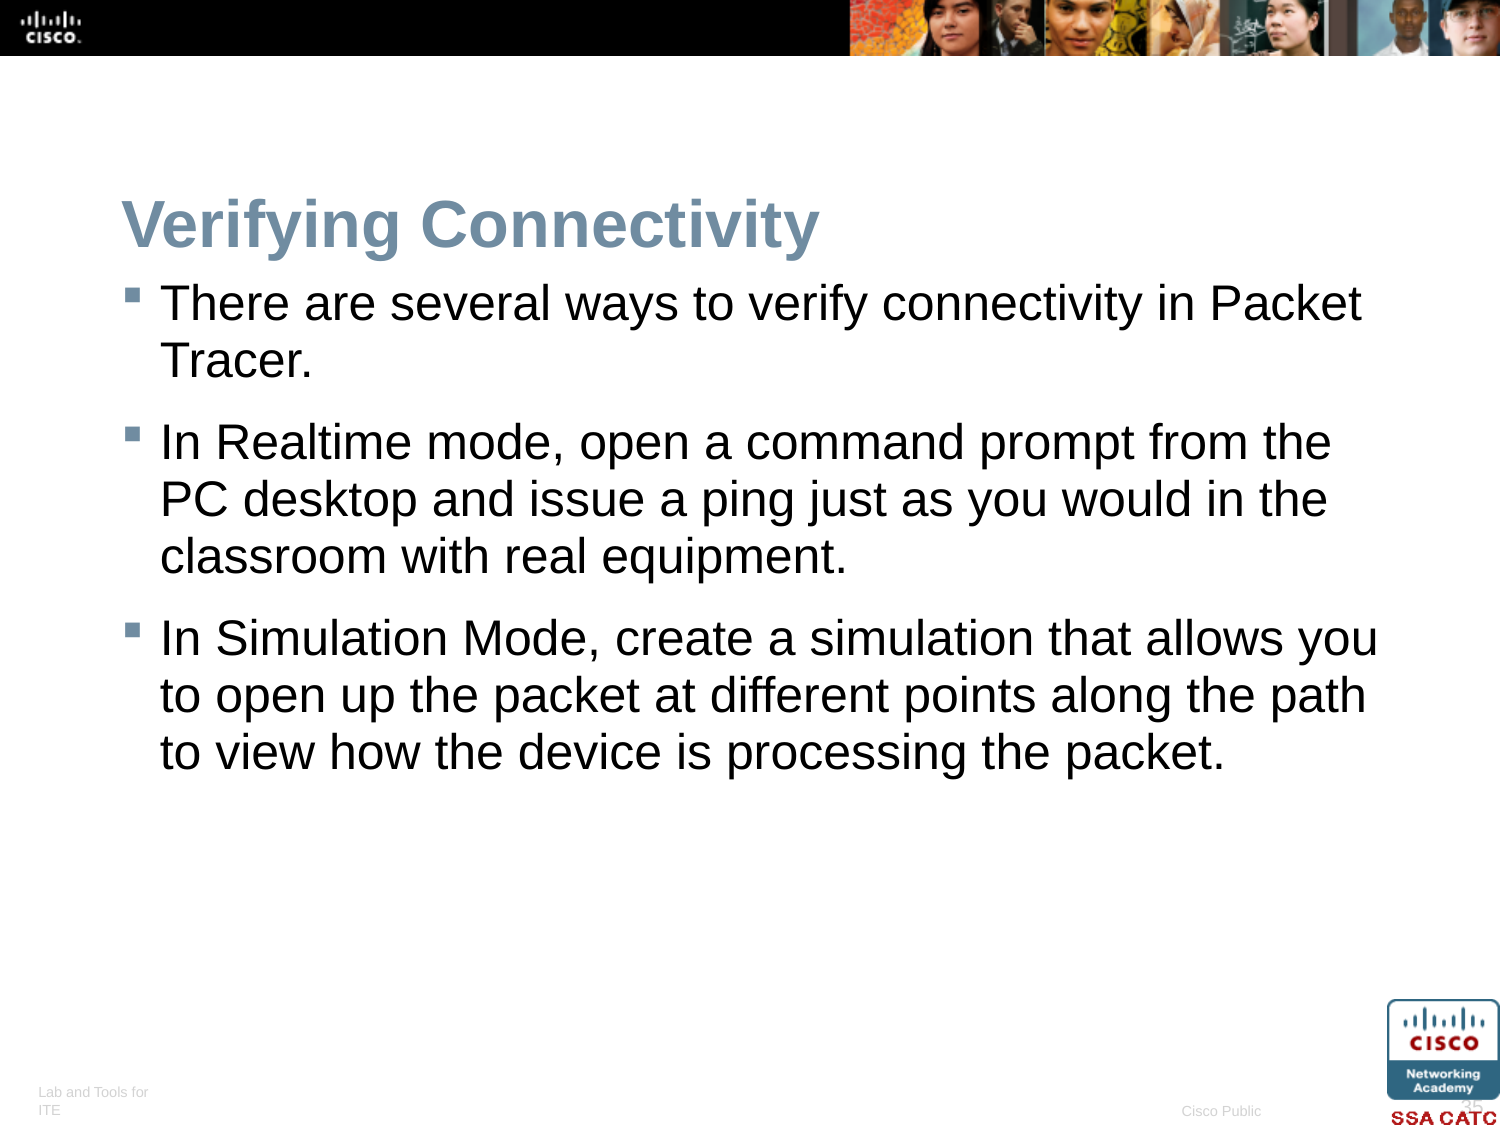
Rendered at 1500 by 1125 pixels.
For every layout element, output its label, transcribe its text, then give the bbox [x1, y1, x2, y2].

title Verifying Connectivity [107, 130, 1444, 269]
picture [0, 0, 1500, 56]
picture [1387, 999, 1500, 1125]
list There are several ways to verify connectivity in Packet Tracer. In Realtime mode, open a command prompt from the PC desktop and issue a ping just as you would in the classroom with real equipment. In Simulation Mode, create a simulation that allows you to open up the packet at different points along the path to view how the device is processing the packet. [107, 268, 1411, 982]
